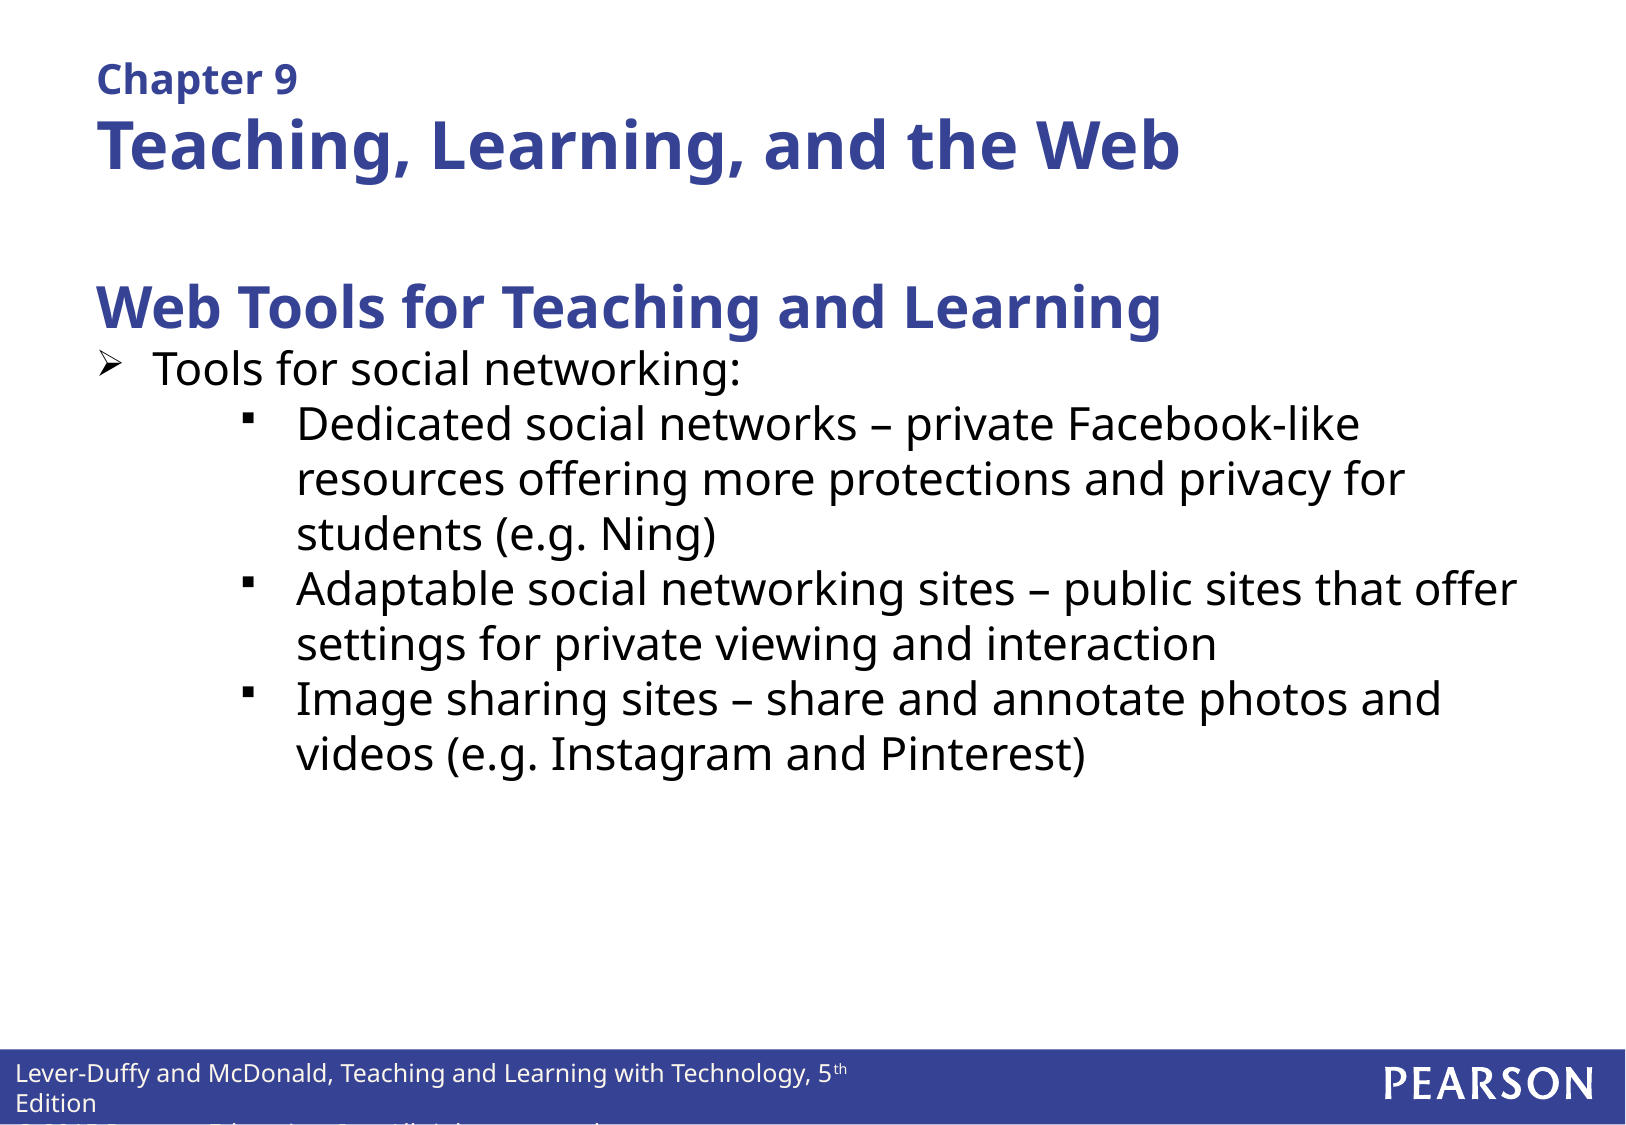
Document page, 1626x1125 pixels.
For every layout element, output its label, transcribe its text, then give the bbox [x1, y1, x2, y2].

list Web Tools for Teaching and Learning Tools for social networking: Dedicated social networks – private Facebook-like resources offering more protections and privacy for students (e.g. Ning) Adaptable social networking sites – public sites that offer settings for private viewing and interaction Image sharing sites – share and annotate photos and videos (e.g. Instagram and Pinterest) [81, 262, 1544, 1005]
title Chapter 9 Teaching, Learning, and the Web [81, 45, 1544, 233]
